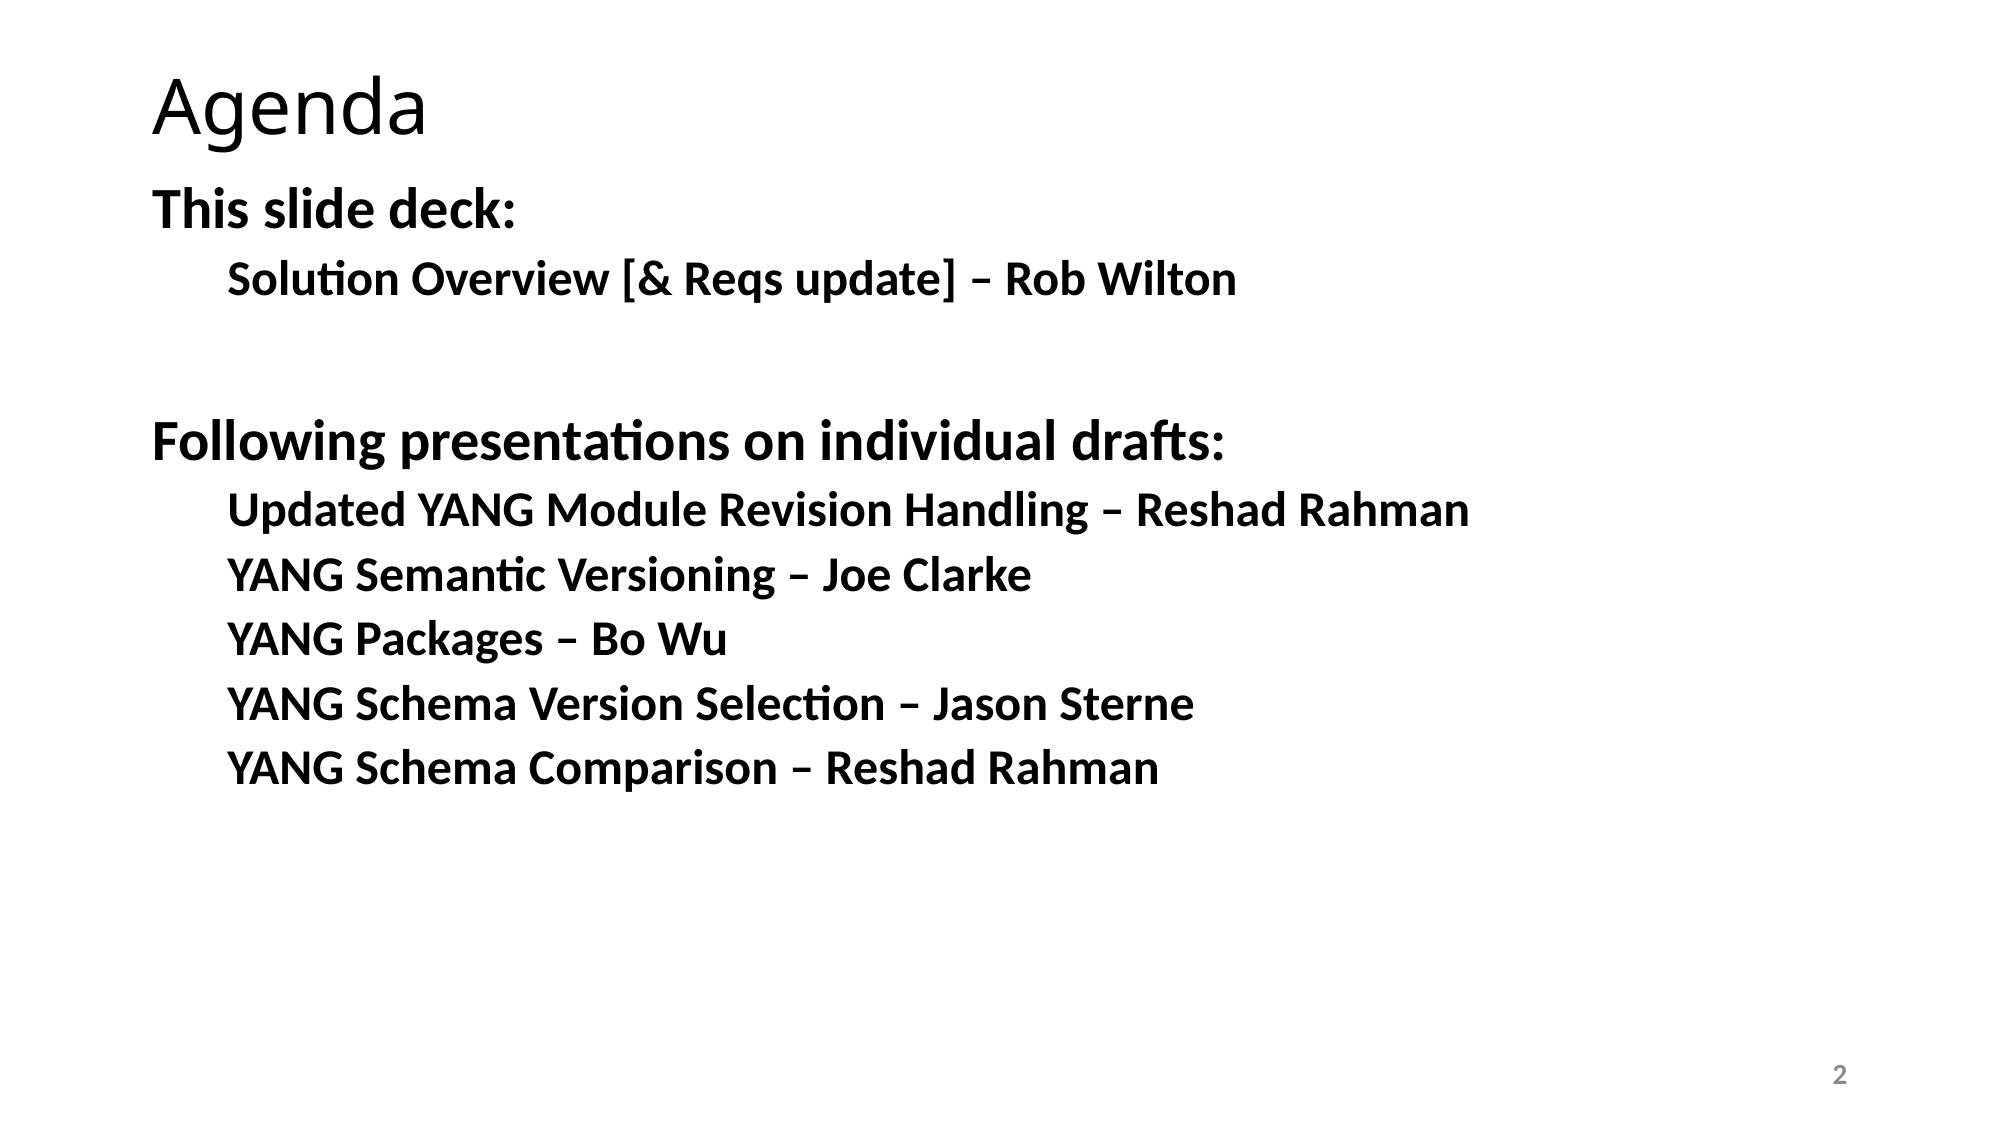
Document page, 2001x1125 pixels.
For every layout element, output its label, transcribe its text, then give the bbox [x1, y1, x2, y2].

title Agenda [137, 59, 1863, 159]
slide_number 2 [1412, 1042, 1863, 1103]
list This slide deck: Solution Overview [& Reqs update] – Rob Wilton Following presentations on individual drafts: Updated YANG Module Revision Handling – Reshad Rahman YANG Semantic Versioning – Joe Clarke YANG Packages – Bo Wu YANG Schema Version Selection – Jason Sterne YANG Schema Comparison – Reshad Rahman [137, 171, 1863, 1014]
